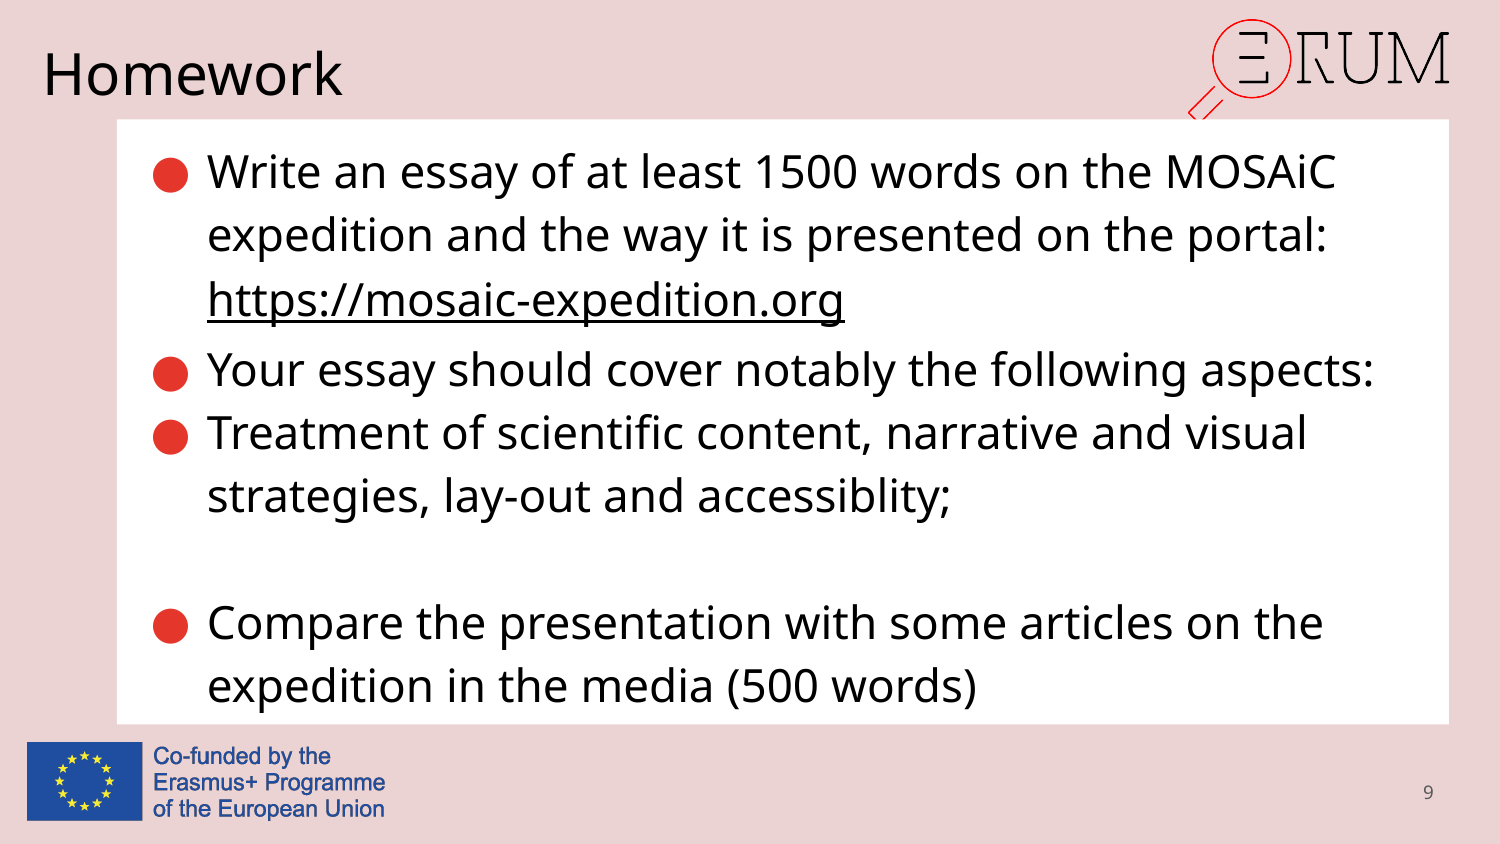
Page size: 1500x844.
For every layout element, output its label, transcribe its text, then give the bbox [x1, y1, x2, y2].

picture [1136, 0, 1500, 137]
slide_number 9 [1358, 761, 1449, 826]
picture [27, 742, 385, 821]
title Homework [27, 21, 1144, 116]
list Write an essay of at least 1500 words on the MOSAiC expedition and the way it is presented on the portal: https://mosaic-expedition.org Your essay should cover notably the following aspects: Treatment of scientific content, narrative and visual strategies, lay-out and accessiblity; Compare the presentation with some articles on the expedition in the media (500 words) [116, 119, 1449, 725]
